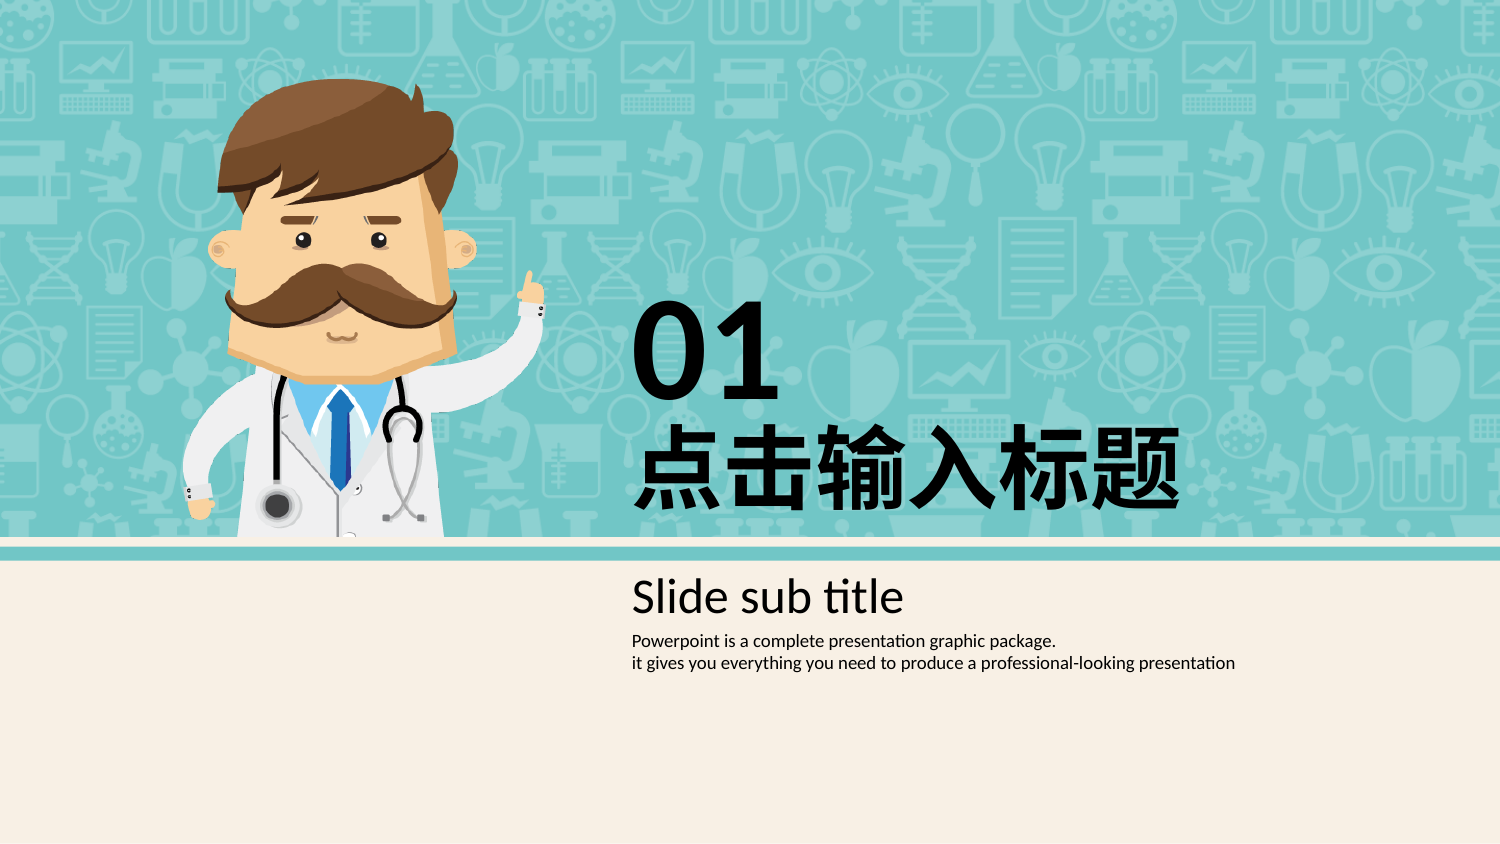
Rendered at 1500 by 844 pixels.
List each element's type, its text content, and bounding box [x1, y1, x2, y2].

list 点击输入标题 [631, 431, 1471, 520]
list Slide sub title [631, 575, 1471, 639]
picture [0, 0, 1500, 537]
text_box Powerpoint is a complete presentation graphic package. it gives you everything you need to produce a professional-looking presentation [631, 628, 1274, 674]
list 01 [631, 284, 1471, 423]
